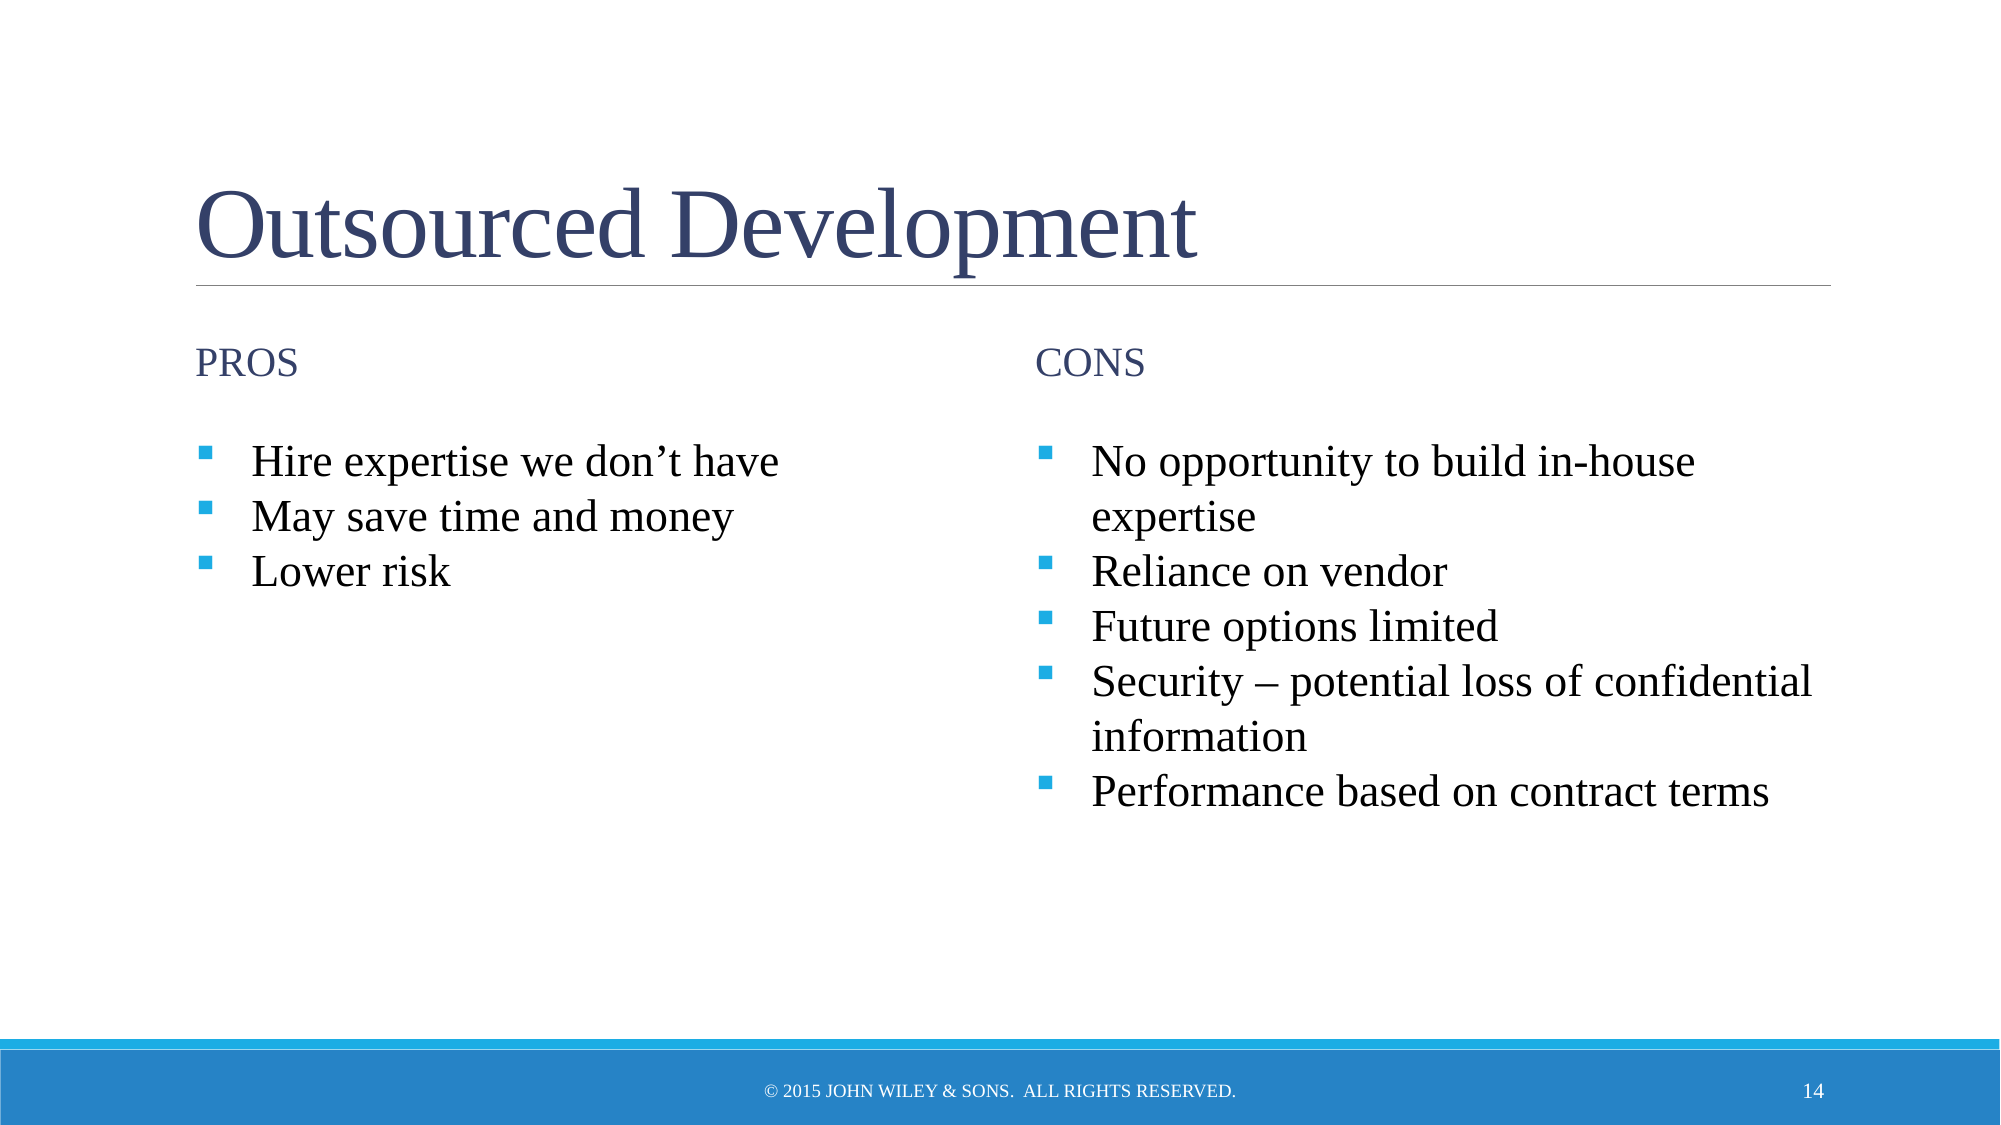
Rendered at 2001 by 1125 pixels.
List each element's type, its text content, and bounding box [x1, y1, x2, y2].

list cons [1020, 302, 1830, 423]
title Outsourced Development [180, 47, 1830, 285]
footer © 2015 John Wiley & Sons. All Rights Reserved. [604, 1059, 1396, 1120]
slide_number 14 [1624, 1059, 1840, 1120]
list pros [180, 302, 990, 423]
list Hire expertise we don’t have May save time and money Lower risk [180, 423, 990, 963]
list No opportunity to build in-house expertise Reliance on vendor Future options limited Security – potential loss of confidential information Performance based on contract terms [1020, 423, 1830, 963]
